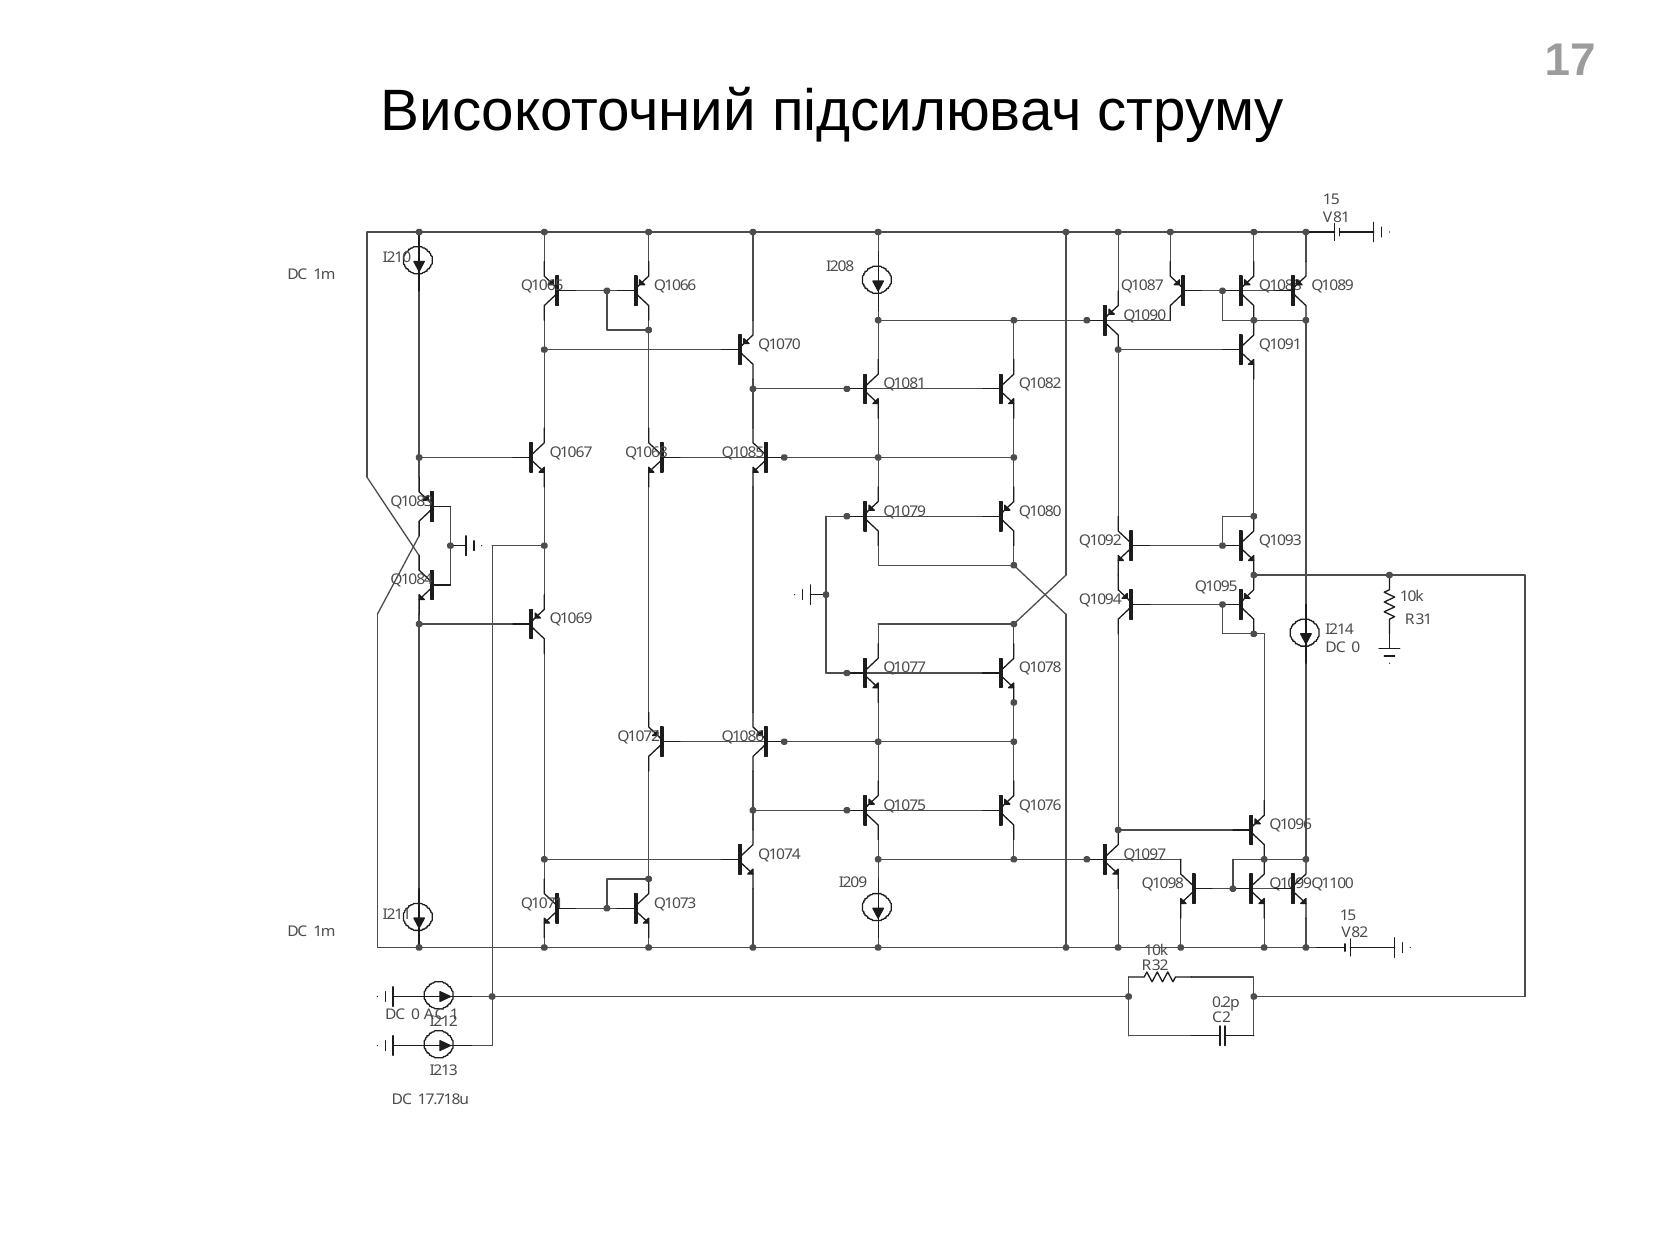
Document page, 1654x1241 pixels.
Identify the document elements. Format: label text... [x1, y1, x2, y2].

text_box Високоточний підсилювач струму [366, 64, 1323, 150]
picture [283, 182, 1536, 1105]
